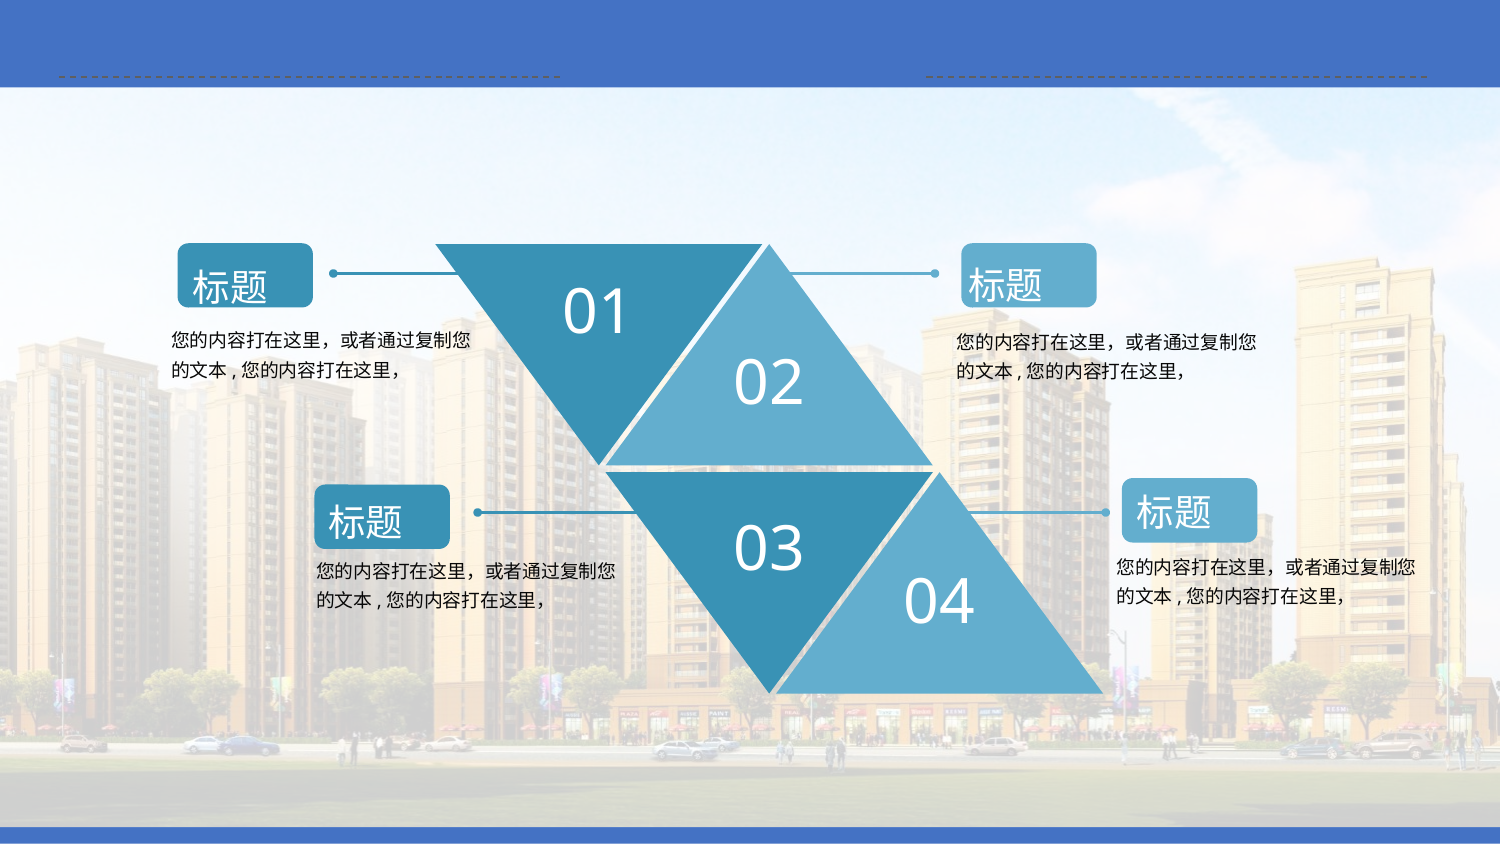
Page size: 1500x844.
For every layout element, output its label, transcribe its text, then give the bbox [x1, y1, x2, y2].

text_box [435, 243, 604, 466]
text_box 您的内容打在这里，或者通过复制您的文本,您的内容打在这里， [304, 547, 600, 618]
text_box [314, 476, 463, 550]
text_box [775, 471, 1104, 694]
text_box 您的内容打在这里，或者通过复制您的文本,您的内容打在这里， [159, 316, 429, 387]
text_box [331, 271, 429, 276]
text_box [605, 243, 934, 466]
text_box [605, 471, 774, 694]
text_box 您的内容打在这里，或者通过复制您的文本,您的内容打在这里， [945, 318, 1273, 389]
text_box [475, 510, 600, 515]
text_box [1121, 466, 1271, 543]
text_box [956, 239, 1103, 308]
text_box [177, 240, 327, 310]
text_box 您的内容打在这里，或者通过复制您的文本,您的内容打在这里， [1108, 543, 1432, 614]
